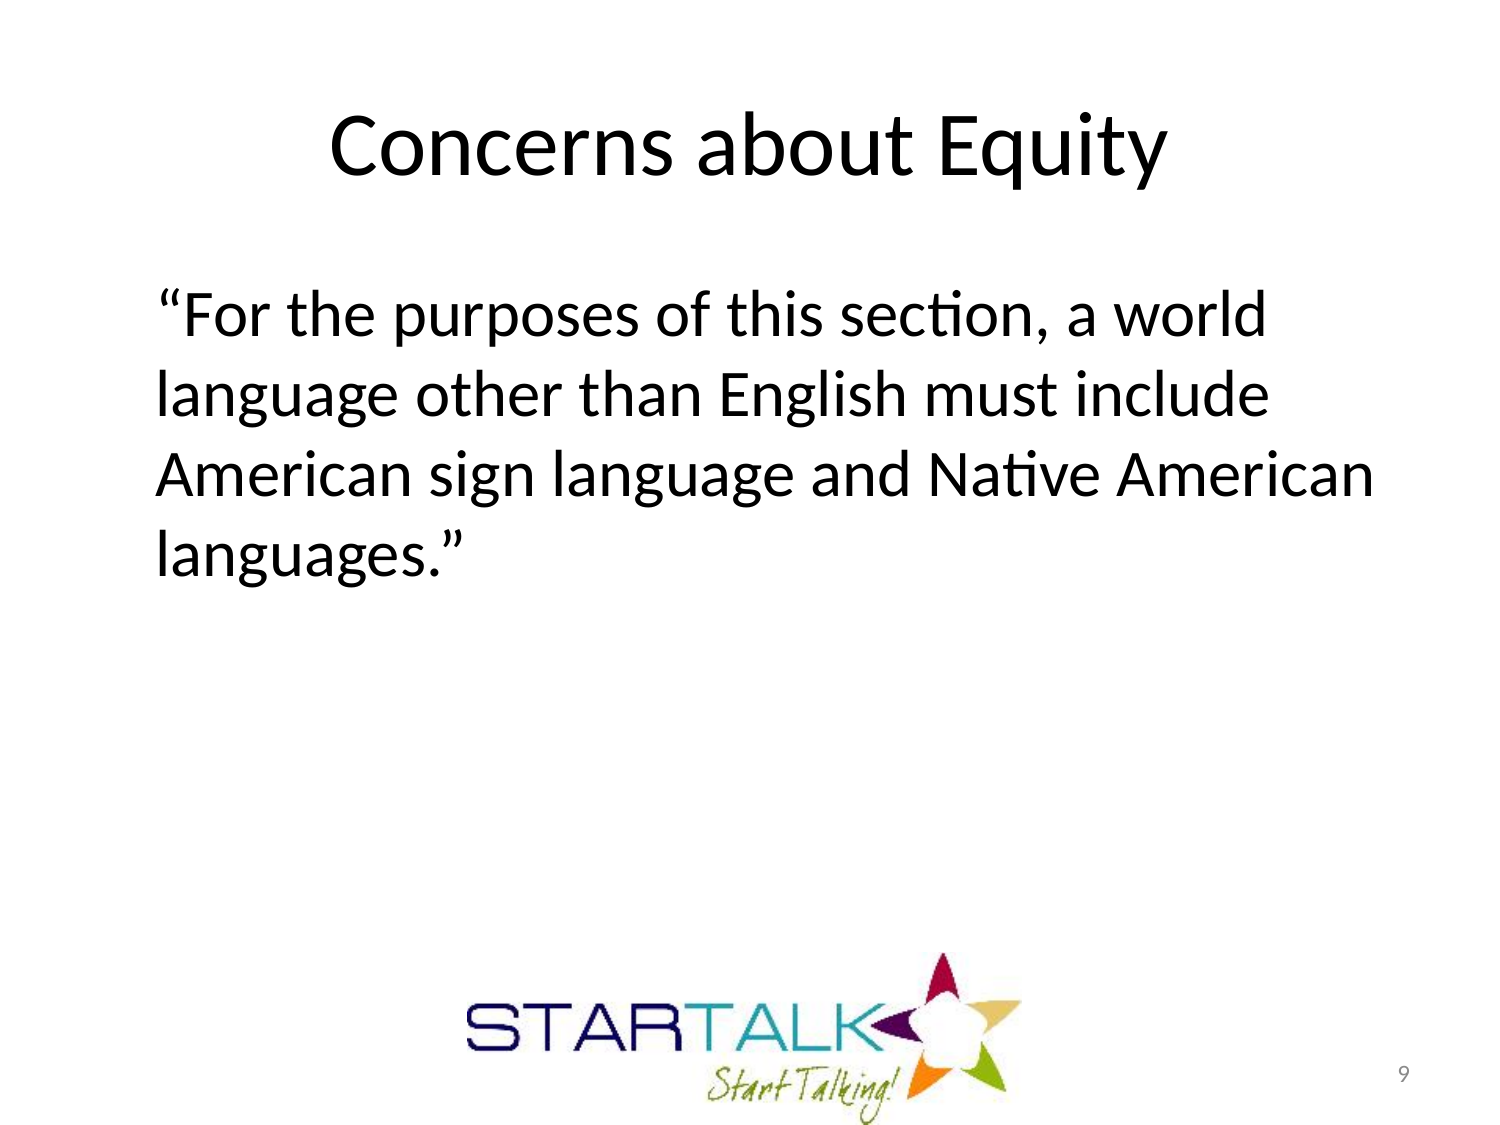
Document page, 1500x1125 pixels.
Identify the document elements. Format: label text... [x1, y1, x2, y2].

slide_number 9 [1074, 1042, 1425, 1103]
list “For the purposes of this section, a world language other than English must include American sign language and Native American languages.” [75, 262, 1425, 1005]
picture [467, 1005, 1022, 1125]
title Concerns about Equity [75, 45, 1425, 233]
